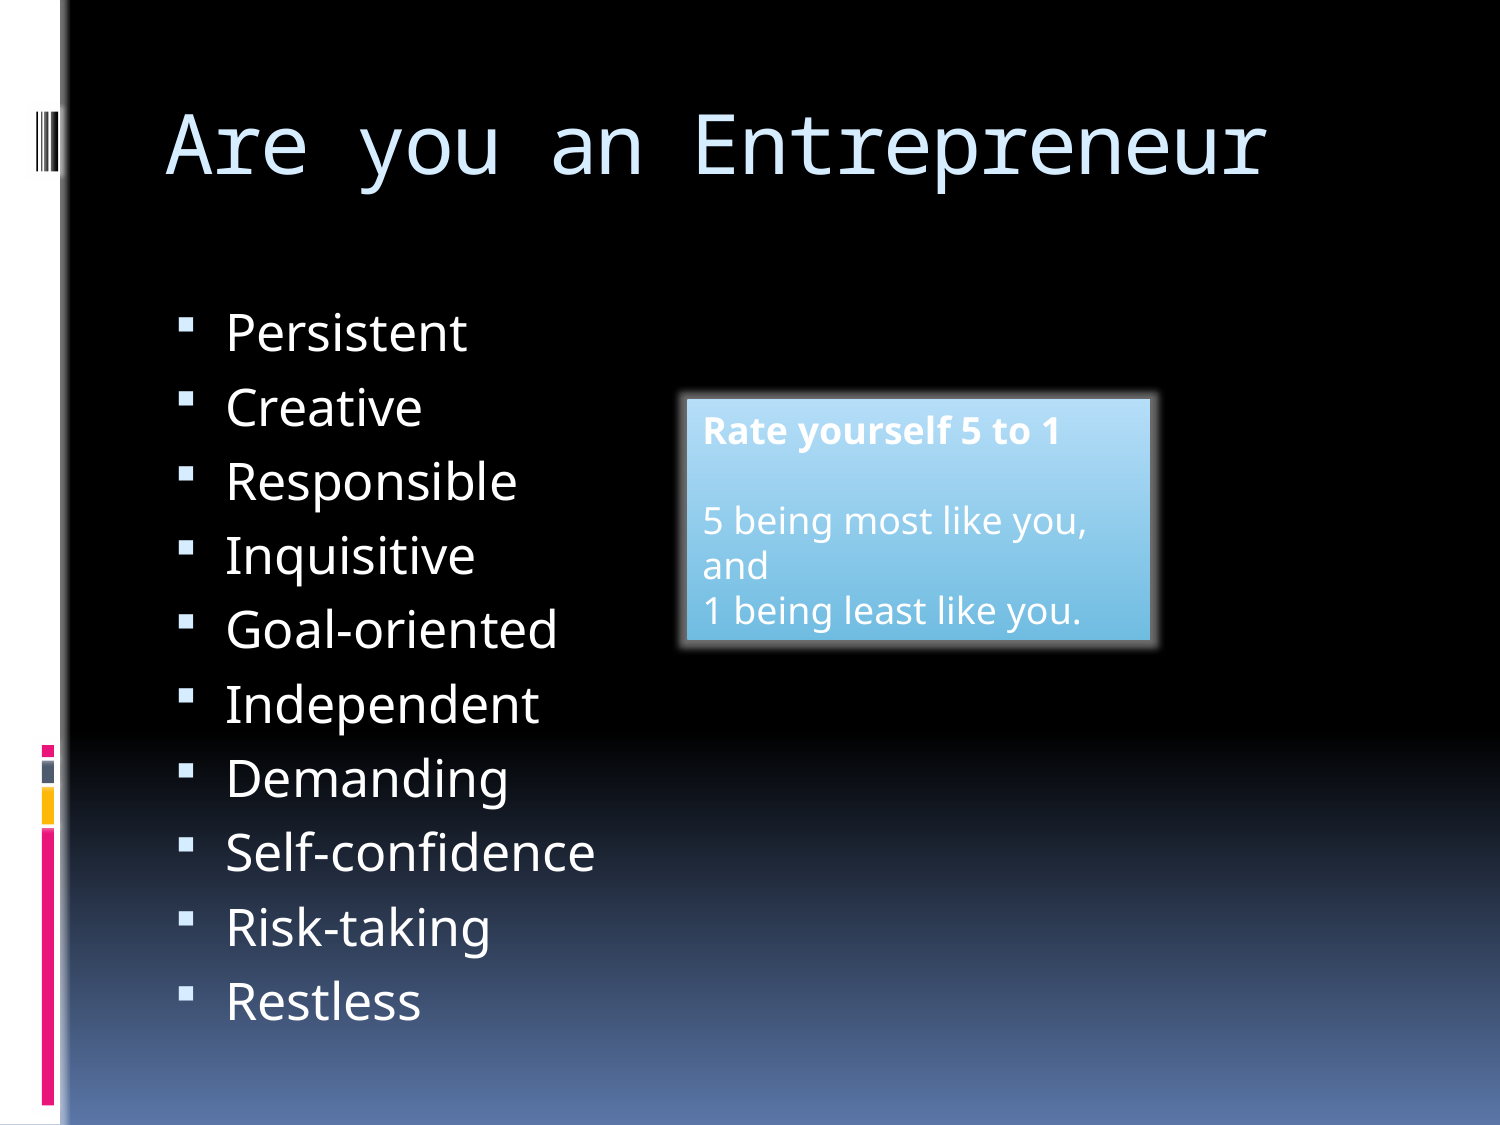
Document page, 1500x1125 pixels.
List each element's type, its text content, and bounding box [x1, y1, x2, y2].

title Are you an Entrepreneur [150, 83, 1425, 234]
text_box Rate yourself 5 to 1 5 being most like you, and 1 being least like you. [687, 399, 1150, 640]
list Persistent Creative Responsible Inquisitive Goal-oriented Independent Demanding Self-confidence Risk-taking Restless [150, 292, 1425, 1043]
